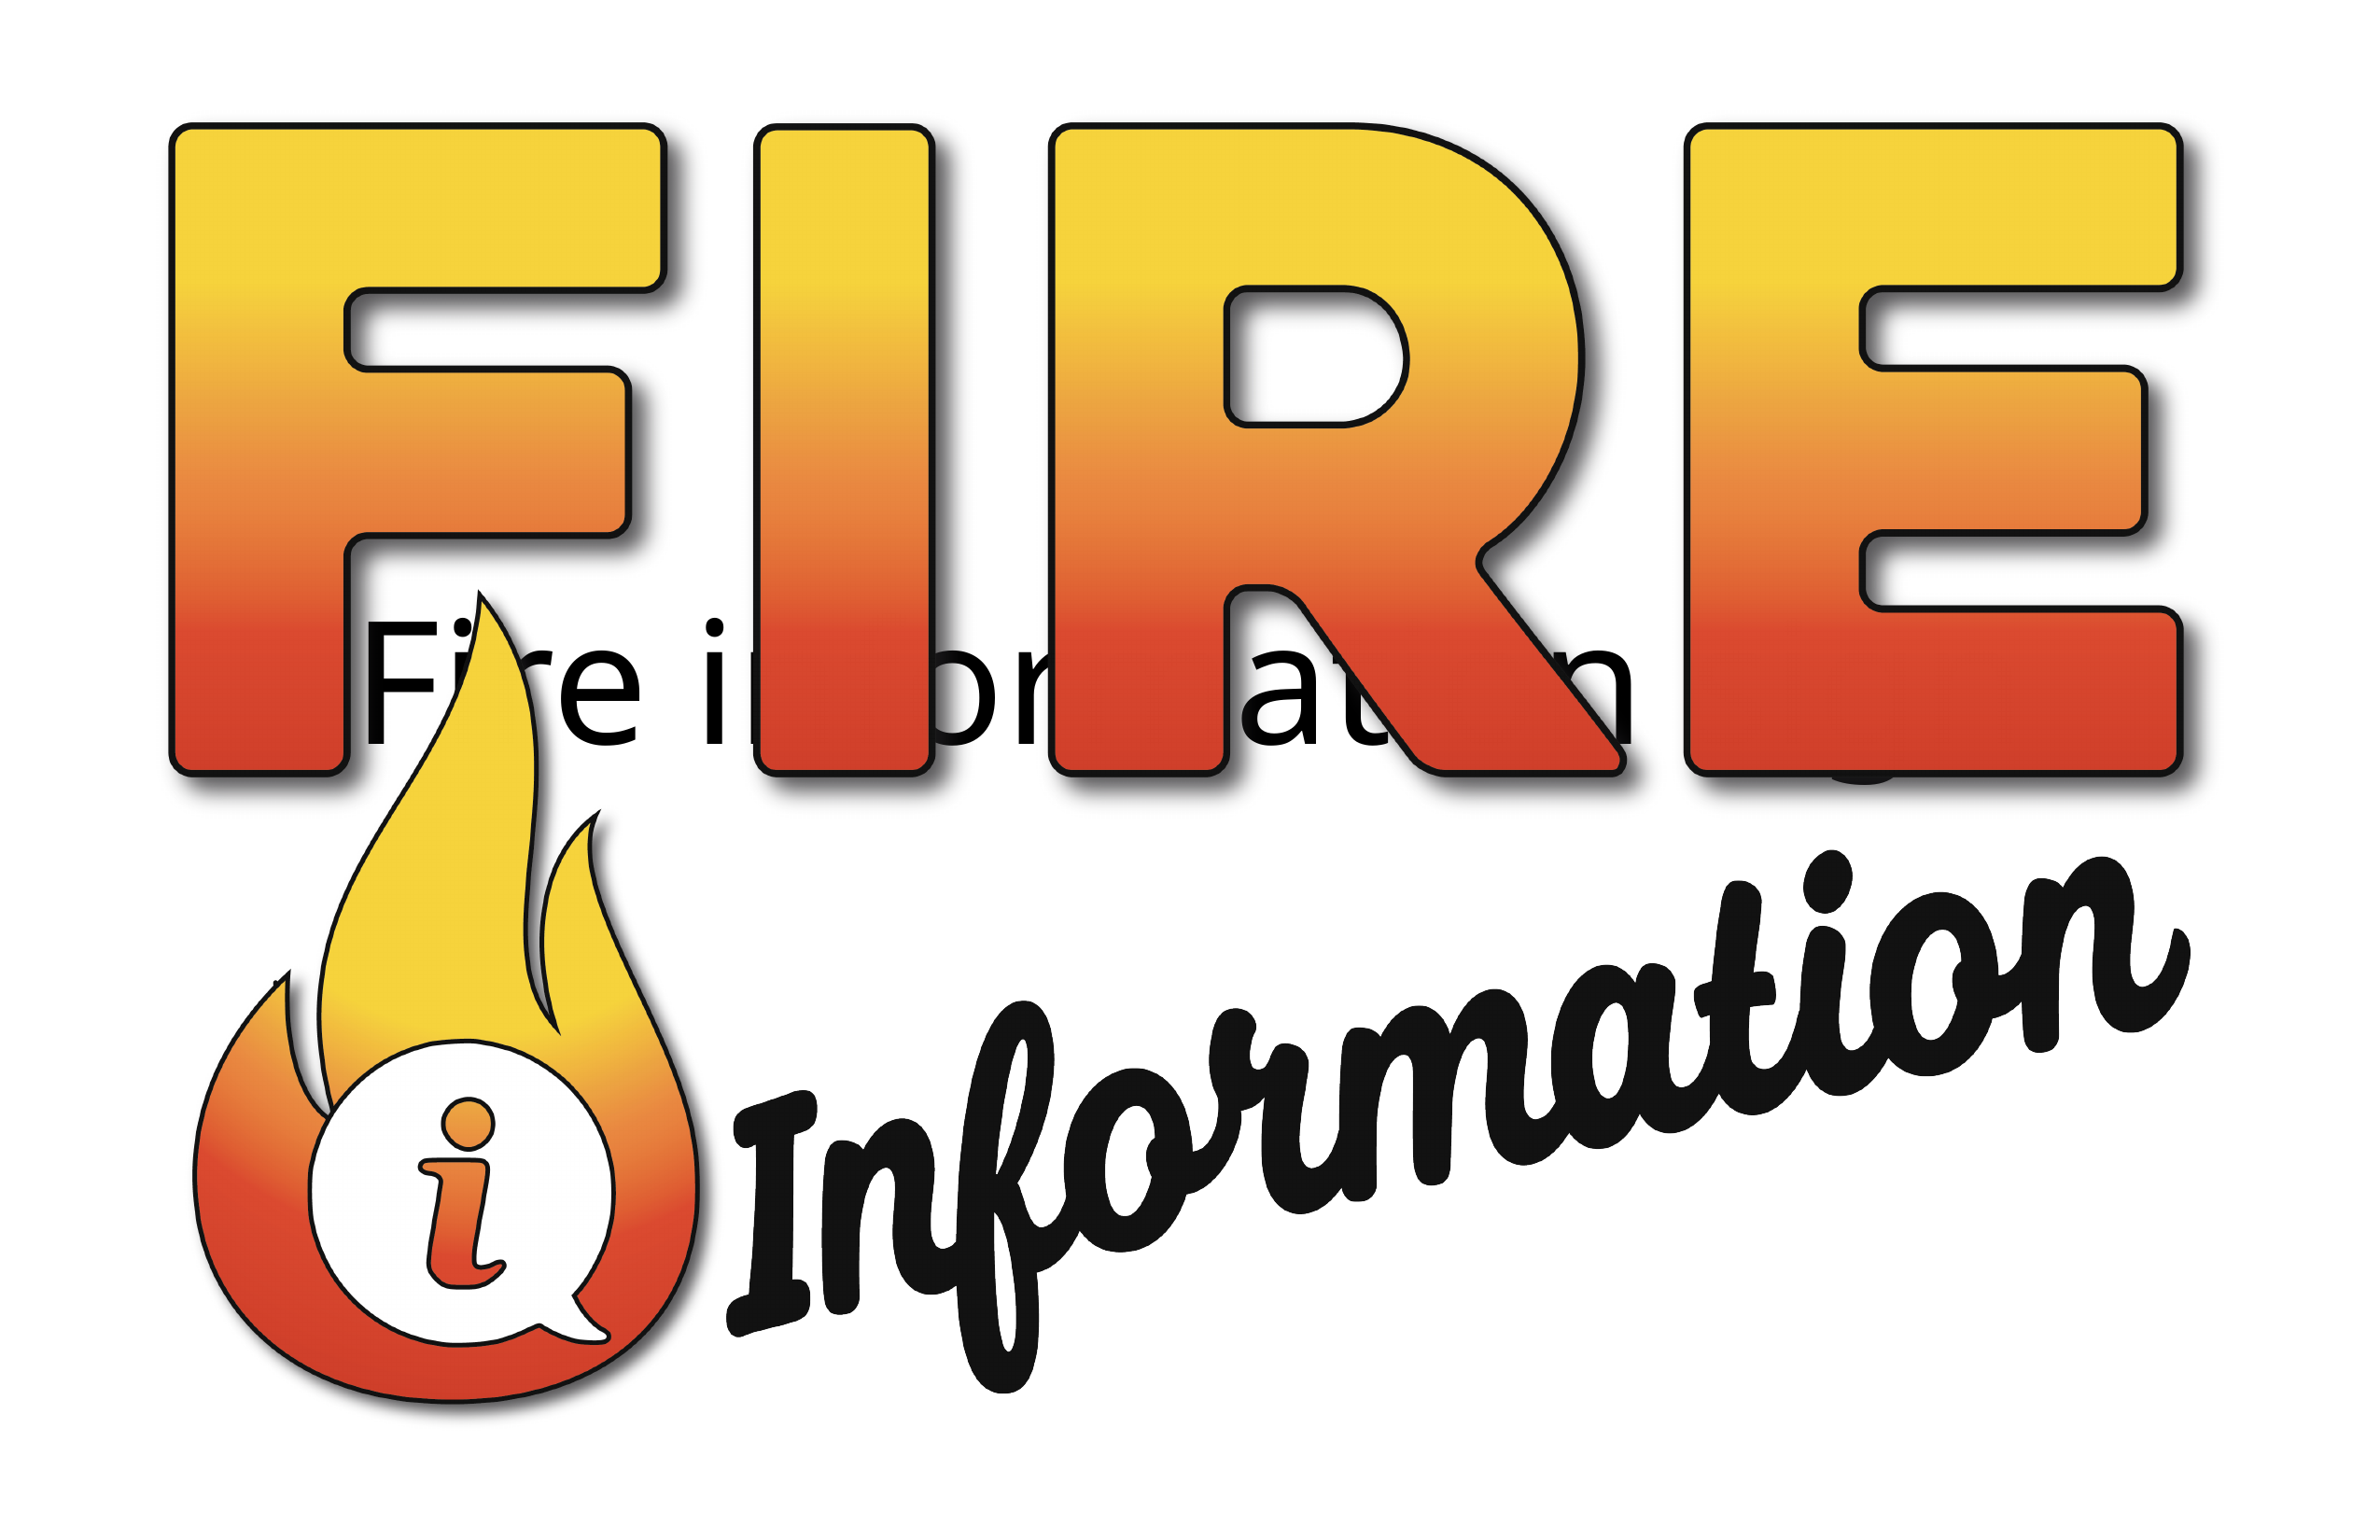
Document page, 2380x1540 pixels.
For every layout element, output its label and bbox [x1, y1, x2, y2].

picture [151, 105, 2229, 1434]
